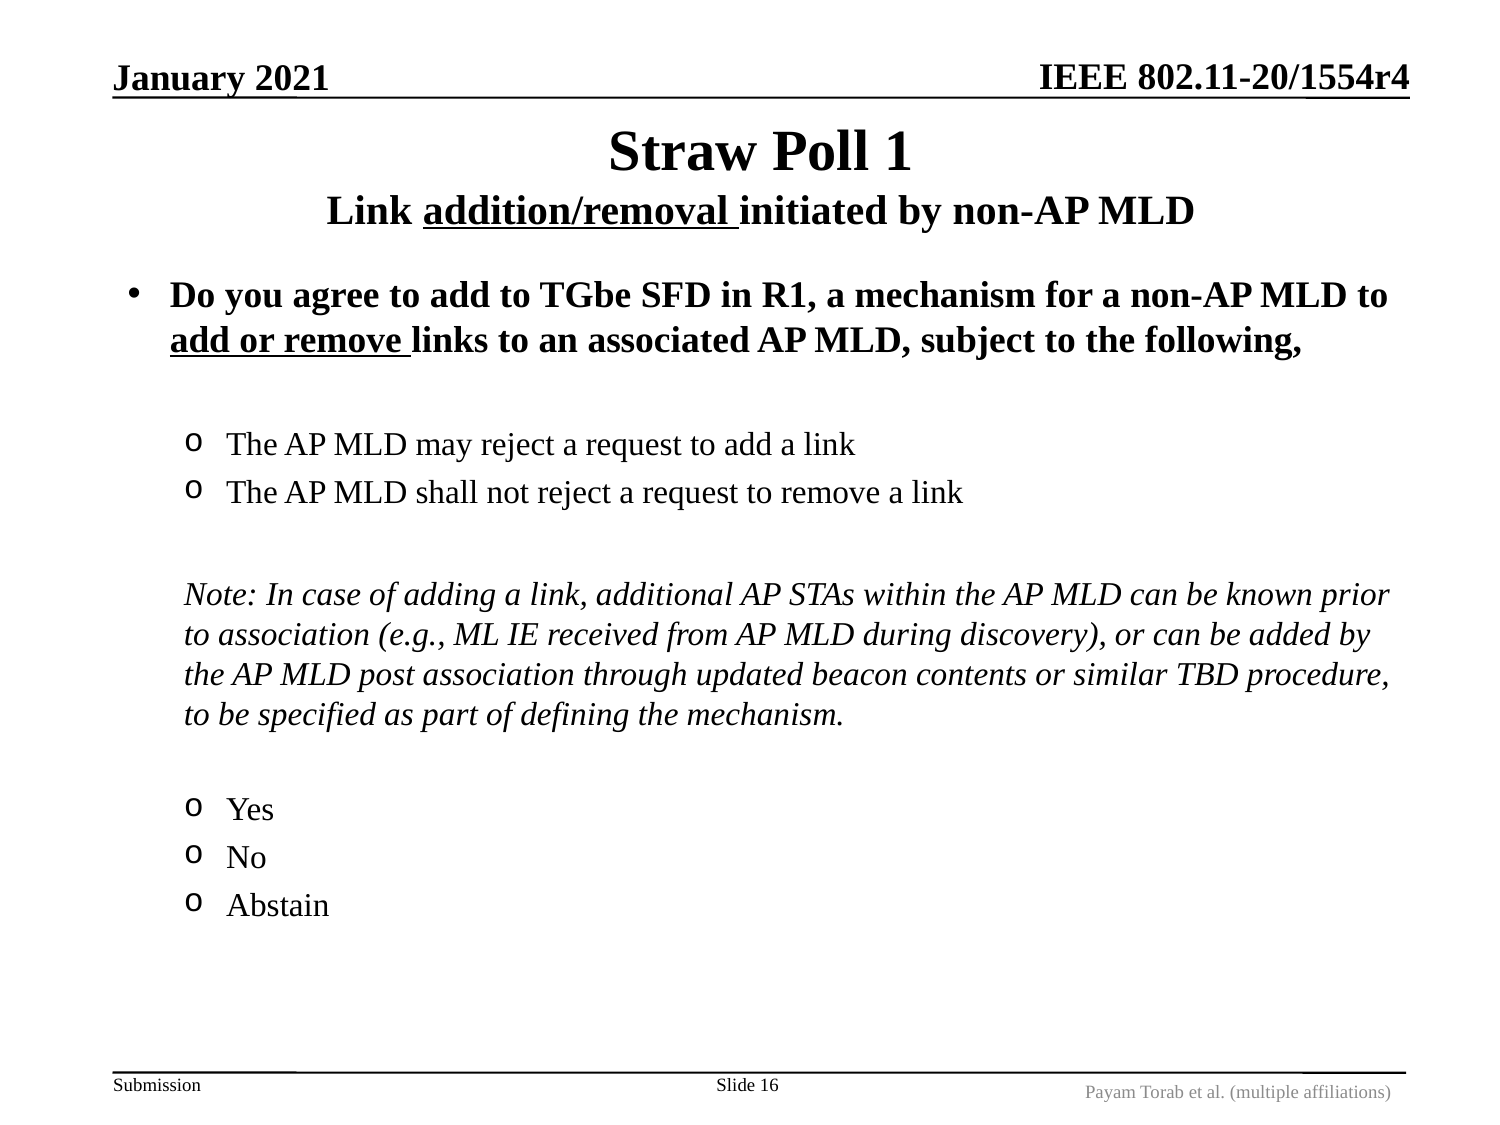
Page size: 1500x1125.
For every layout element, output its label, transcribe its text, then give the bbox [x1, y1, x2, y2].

slide_number Slide 16 [702, 1072, 793, 1111]
footer Payam Torab et al. (multiple affiliations) [877, 1072, 1407, 1110]
title Straw Poll 1 Link addition/removal initiated by non-AP MLD [112, 97, 1411, 248]
list Do you agree to add to TGbe SFD in R1, a mechanism for a non-AP MLD to add or remove links to an associated AP MLD, subject to the following, The AP MLD may reject a request to add a link The AP MLD shall not reject a request to remove a link Note: In case of adding a link, additional AP STAs within the AP MLD can be known prior to association (e.g., ML IE received from AP MLD during discovery), or can be added by the AP MLD post association through updated beacon contents or similar TBD procedure, to be specified as part of defining the mechanism. Yes No Abstain [112, 262, 1411, 1073]
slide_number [112, 52, 563, 90]
